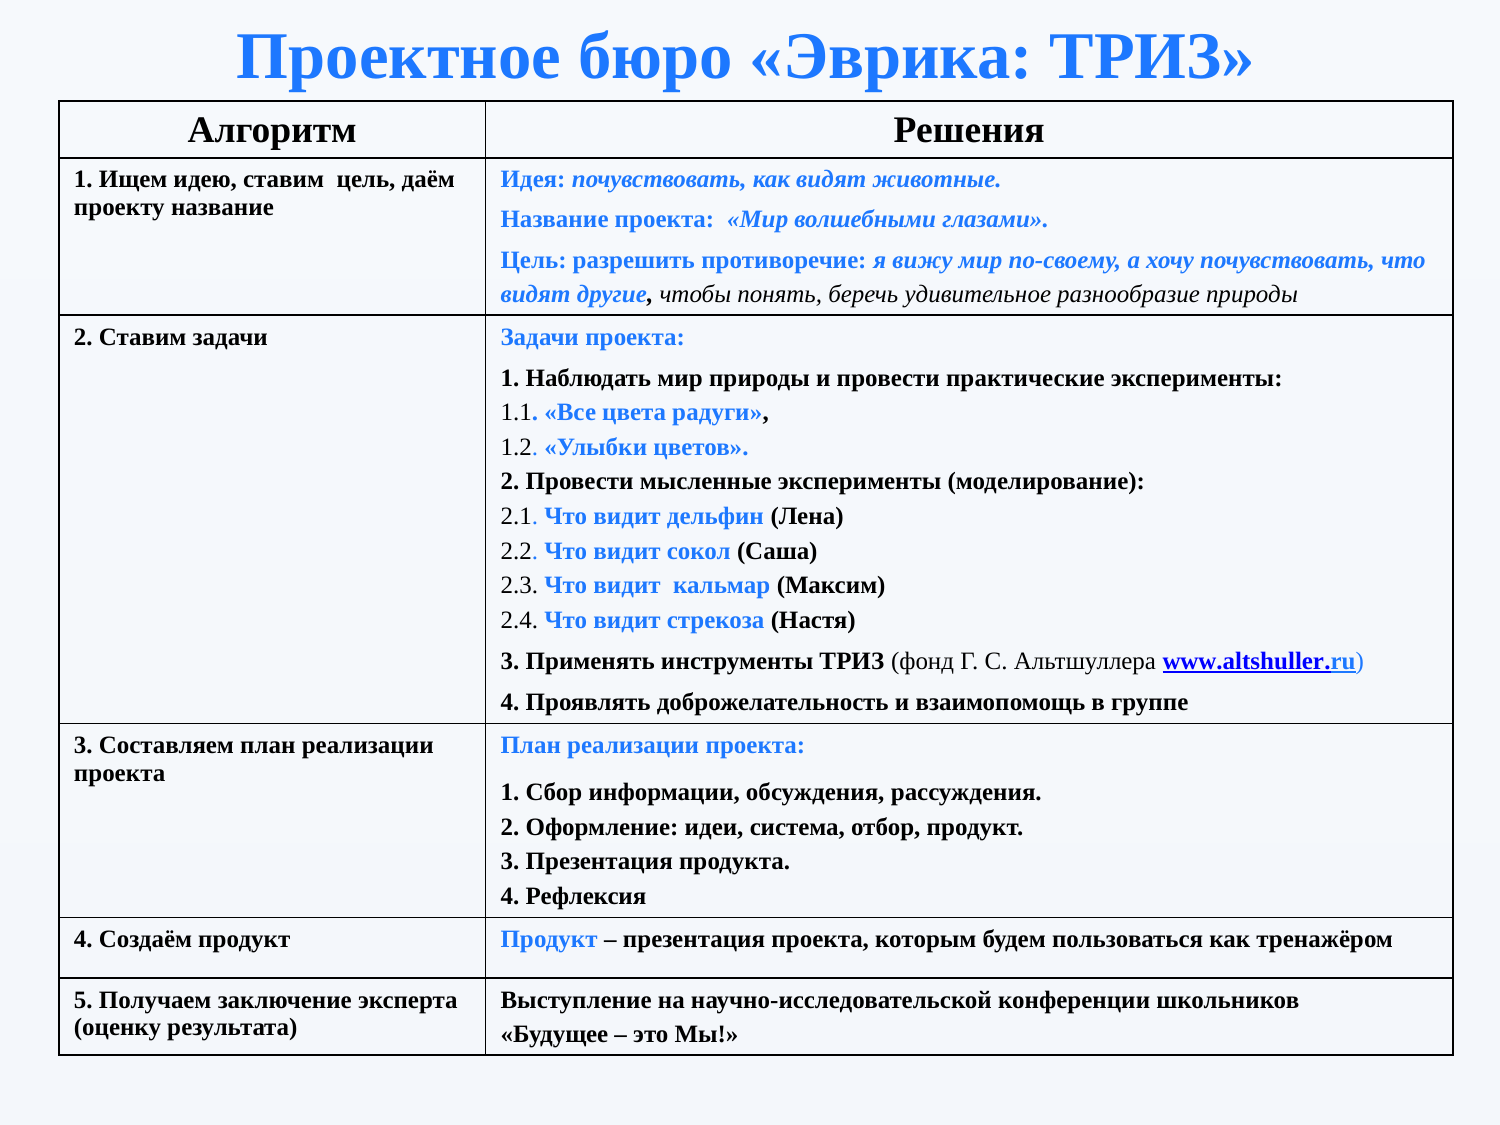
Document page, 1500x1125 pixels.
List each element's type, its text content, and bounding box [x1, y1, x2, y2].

table_cell План реализации проекта: 1. Сбор информации, обсуждения, рассуждения. 2. Оформление: идеи, система, отбор, продукт. 3. Презентация продукта. 4. Рефлексия [486, 724, 1452, 917]
table_cell Задачи проекта: 1. Наблюдать мир природы и провести практические эксперименты: 1.1. «Все цвета радуги», 1.2. «Улыбки цветов». 2. Провести мысленные эксперименты (моделирование): 2.1. Что видит дельфин (Лена) 2.2. Что видит сокол (Саша) 2.3. Что видит кальмар (Максим) 2.4. Что видит стрекоза (Настя) 3. Применять инструменты ТРИЗ (фонд Г. С. Альтшуллера www.altshuller.ru) 4. Проявлять доброжелательность и взаимопомощь в группе [486, 316, 1452, 723]
table_header Решения [486, 102, 1452, 157]
table_cell 4. Создаём продукт [60, 918, 485, 977]
table_cell Выступление на научно-исследовательской конференции школьников «Будущее – это Мы!» [486, 979, 1452, 1054]
text_box Проектное бюро «Эврика: ТРИЗ» [40, 4, 1453, 100]
table_cell Идея: почувствовать, как видят животные. Название проекта: «Мир волшебными глазами». Цель: разрешить противоречие: я вижу мир по-своему, а хочу почувствовать, что видят другие, чтобы понять, беречь удивительное разнообразие природы [486, 159, 1452, 314]
table_cell 1. Ищем идею, ставим цель, даём проекту название [60, 159, 485, 314]
table_cell 5. Получаем заключение эксперта (оценку результата) [60, 979, 485, 1054]
table_cell Продукт – презентация проекта, которым будем пользоваться как тренажёром [486, 918, 1452, 977]
table_cell 2. Ставим задачи [60, 316, 485, 723]
table_cell 3. Составляем план реализации проекта [60, 724, 485, 917]
table_header Алгоритм [60, 102, 485, 157]
